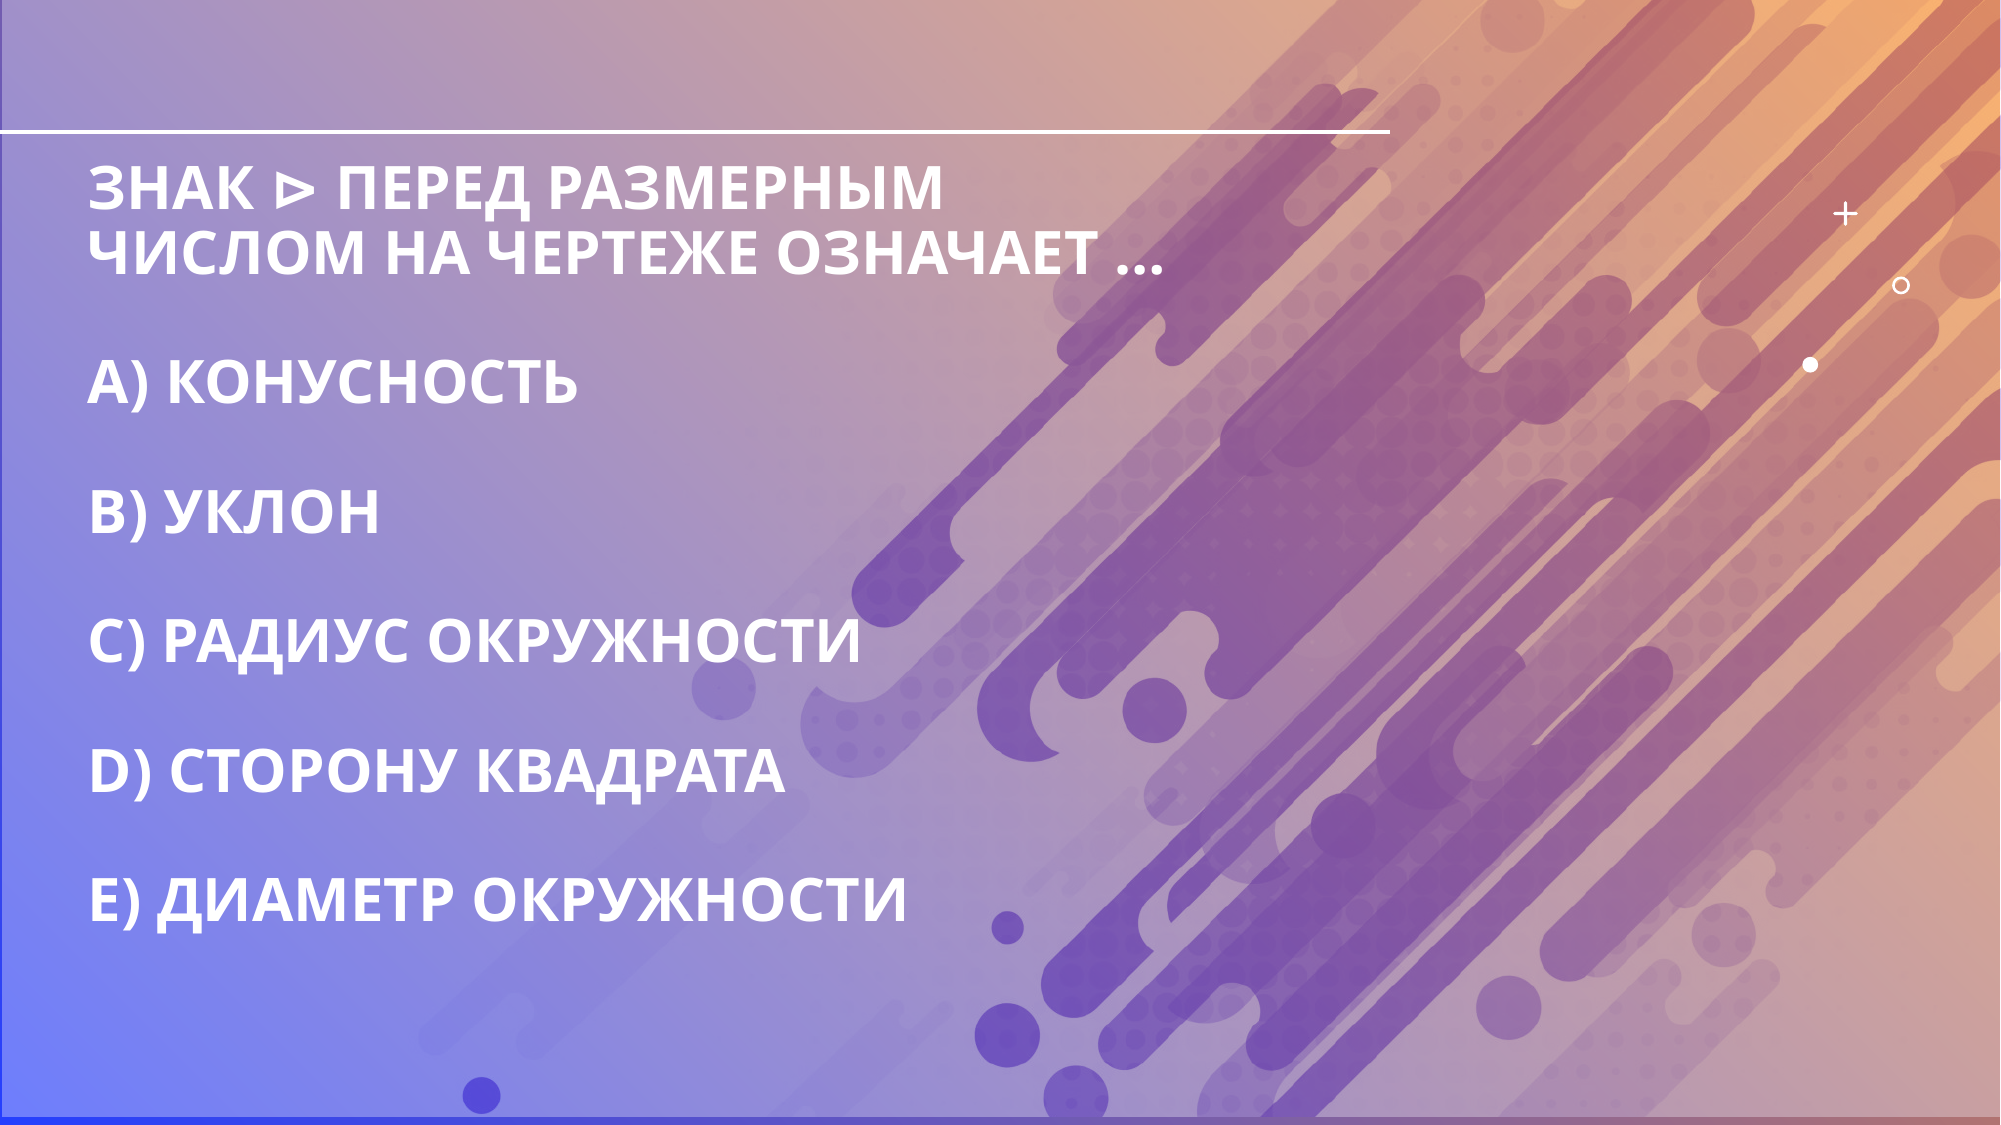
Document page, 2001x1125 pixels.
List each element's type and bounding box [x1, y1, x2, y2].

picture [2, 0, 2000, 1117]
text_box [0, 134, 2000, 1125]
